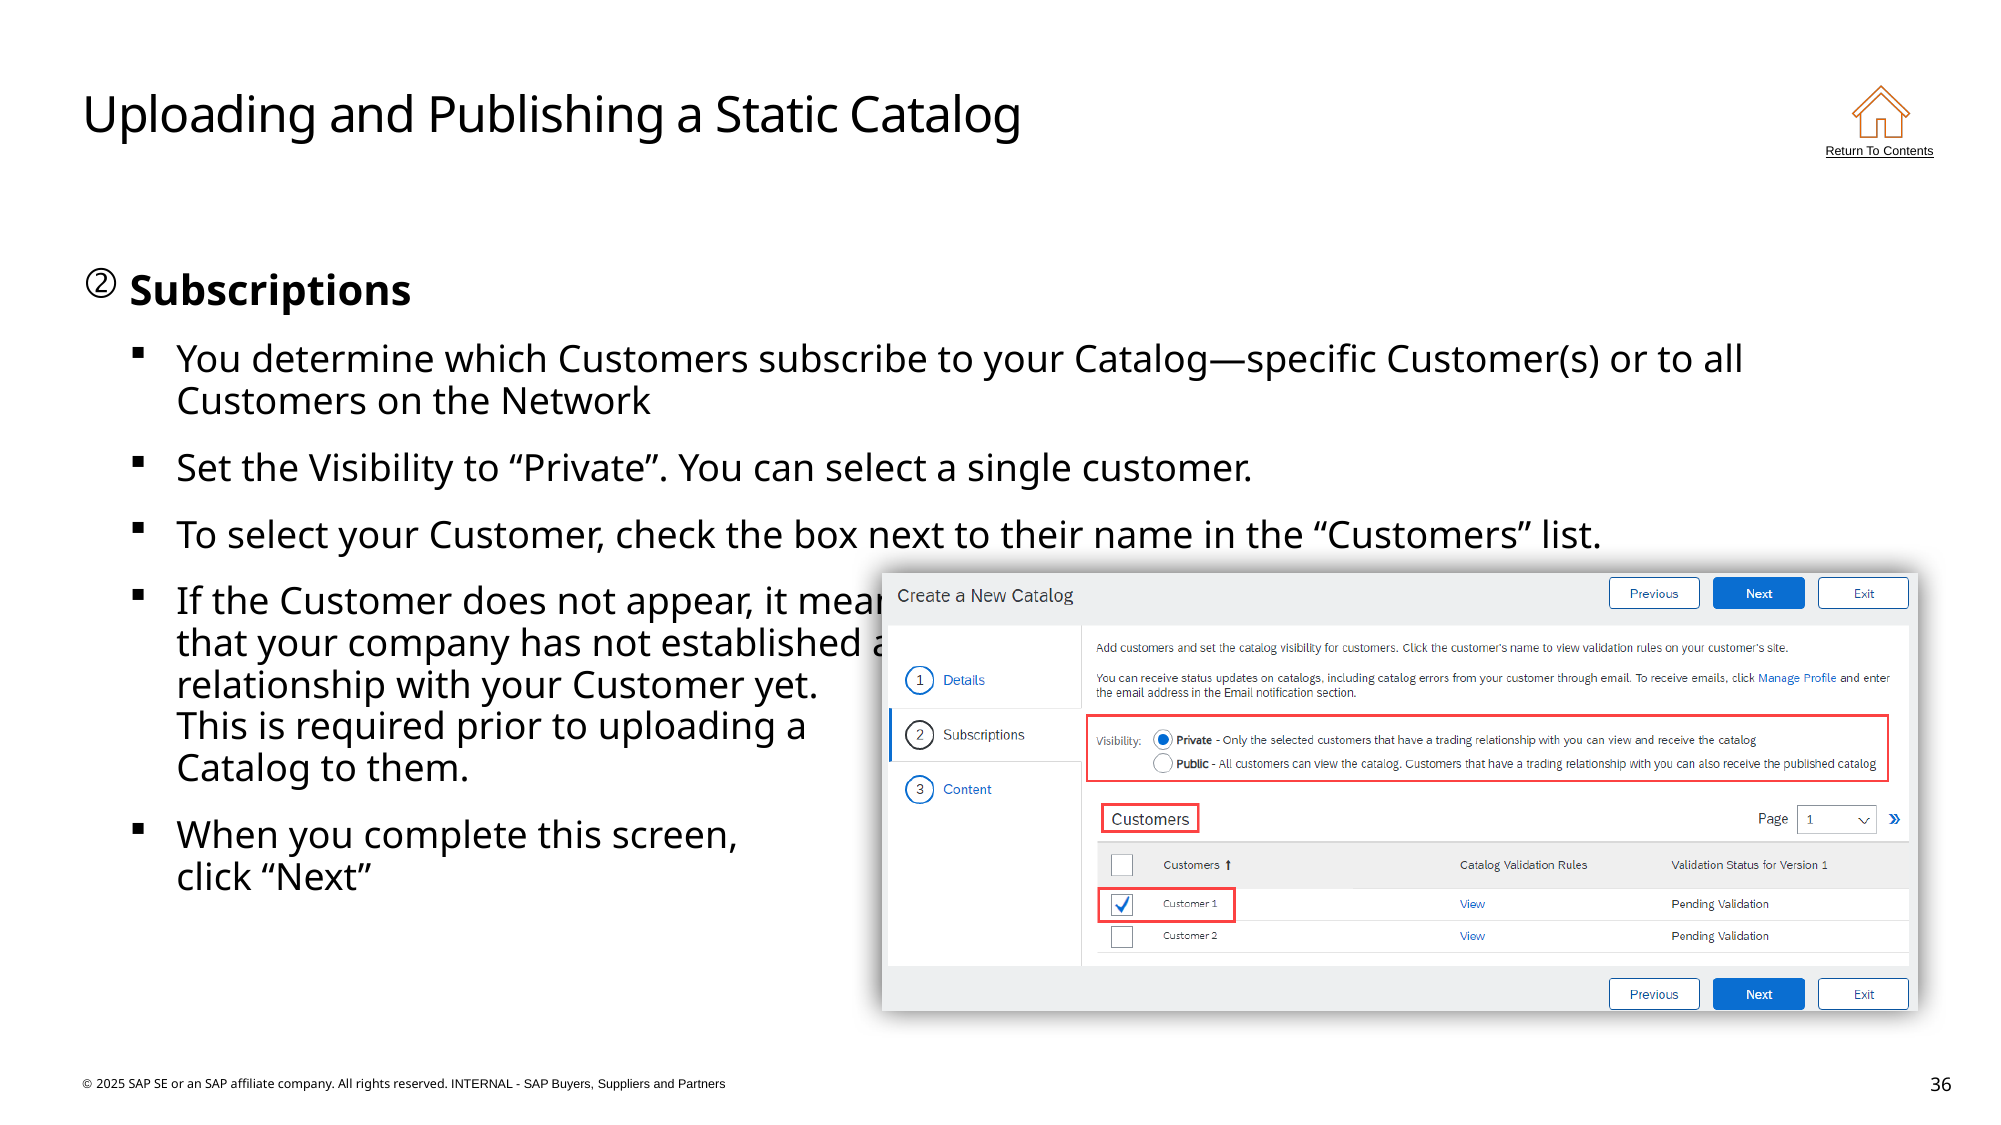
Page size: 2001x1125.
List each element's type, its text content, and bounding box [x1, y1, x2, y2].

picture [881, 573, 1918, 1011]
list Subscriptions You determine which Customers subscribe to your Catalog—specific Customer(s) or to all Customers on the Network Set the Visibility to “Private”. You can select a single customer. To select your Customer, check the box next to their name in the “Customers” list. If the Customer does not appear, it means that your company has not established a relationship with your Customer yet. This is required prior to uploading a Catalog to them. When you complete this screen, click “Next” [82, 265, 1918, 1011]
picture [1847, 76, 1915, 145]
title Uploading and Publishing a Static Catalog [82, 82, 1810, 144]
